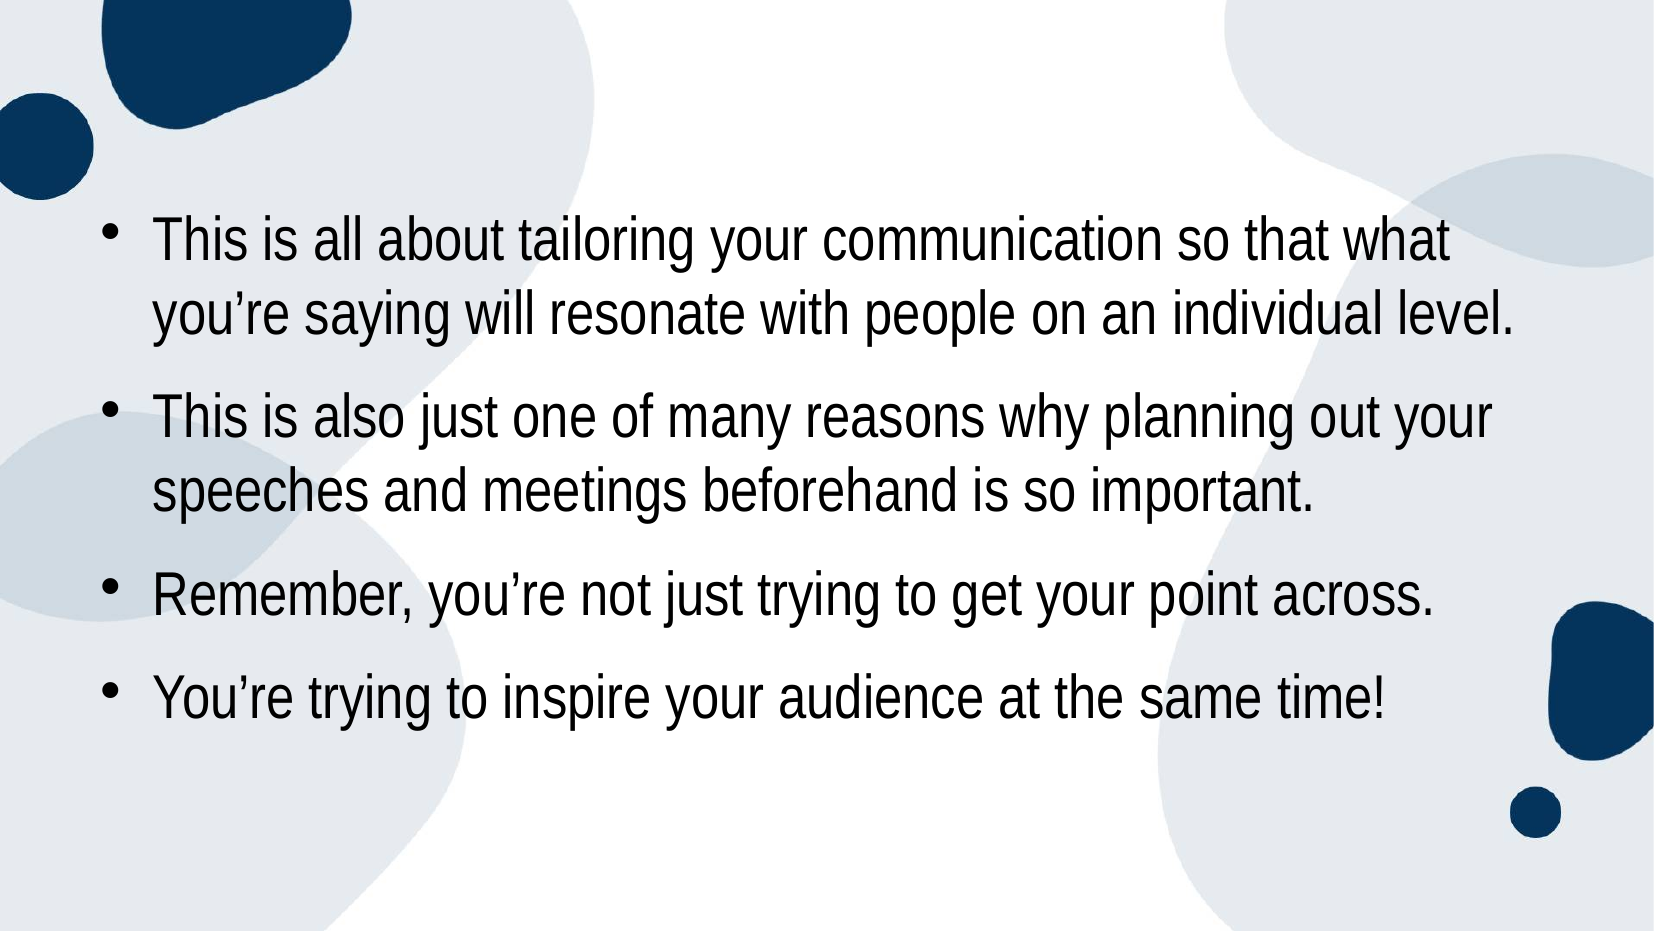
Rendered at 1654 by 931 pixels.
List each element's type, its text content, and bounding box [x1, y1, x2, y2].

picture [0, 0, 1654, 931]
list This is all about tailoring your communication so that what you’re saying will resonate with people on an individual level. This is also just one of many reasons why planning out your speeches and meetings beforehand is so important. Remember, you’re not just trying to get your point across. You’re trying to inspire your audience at the same time! [82, 198, 1571, 732]
